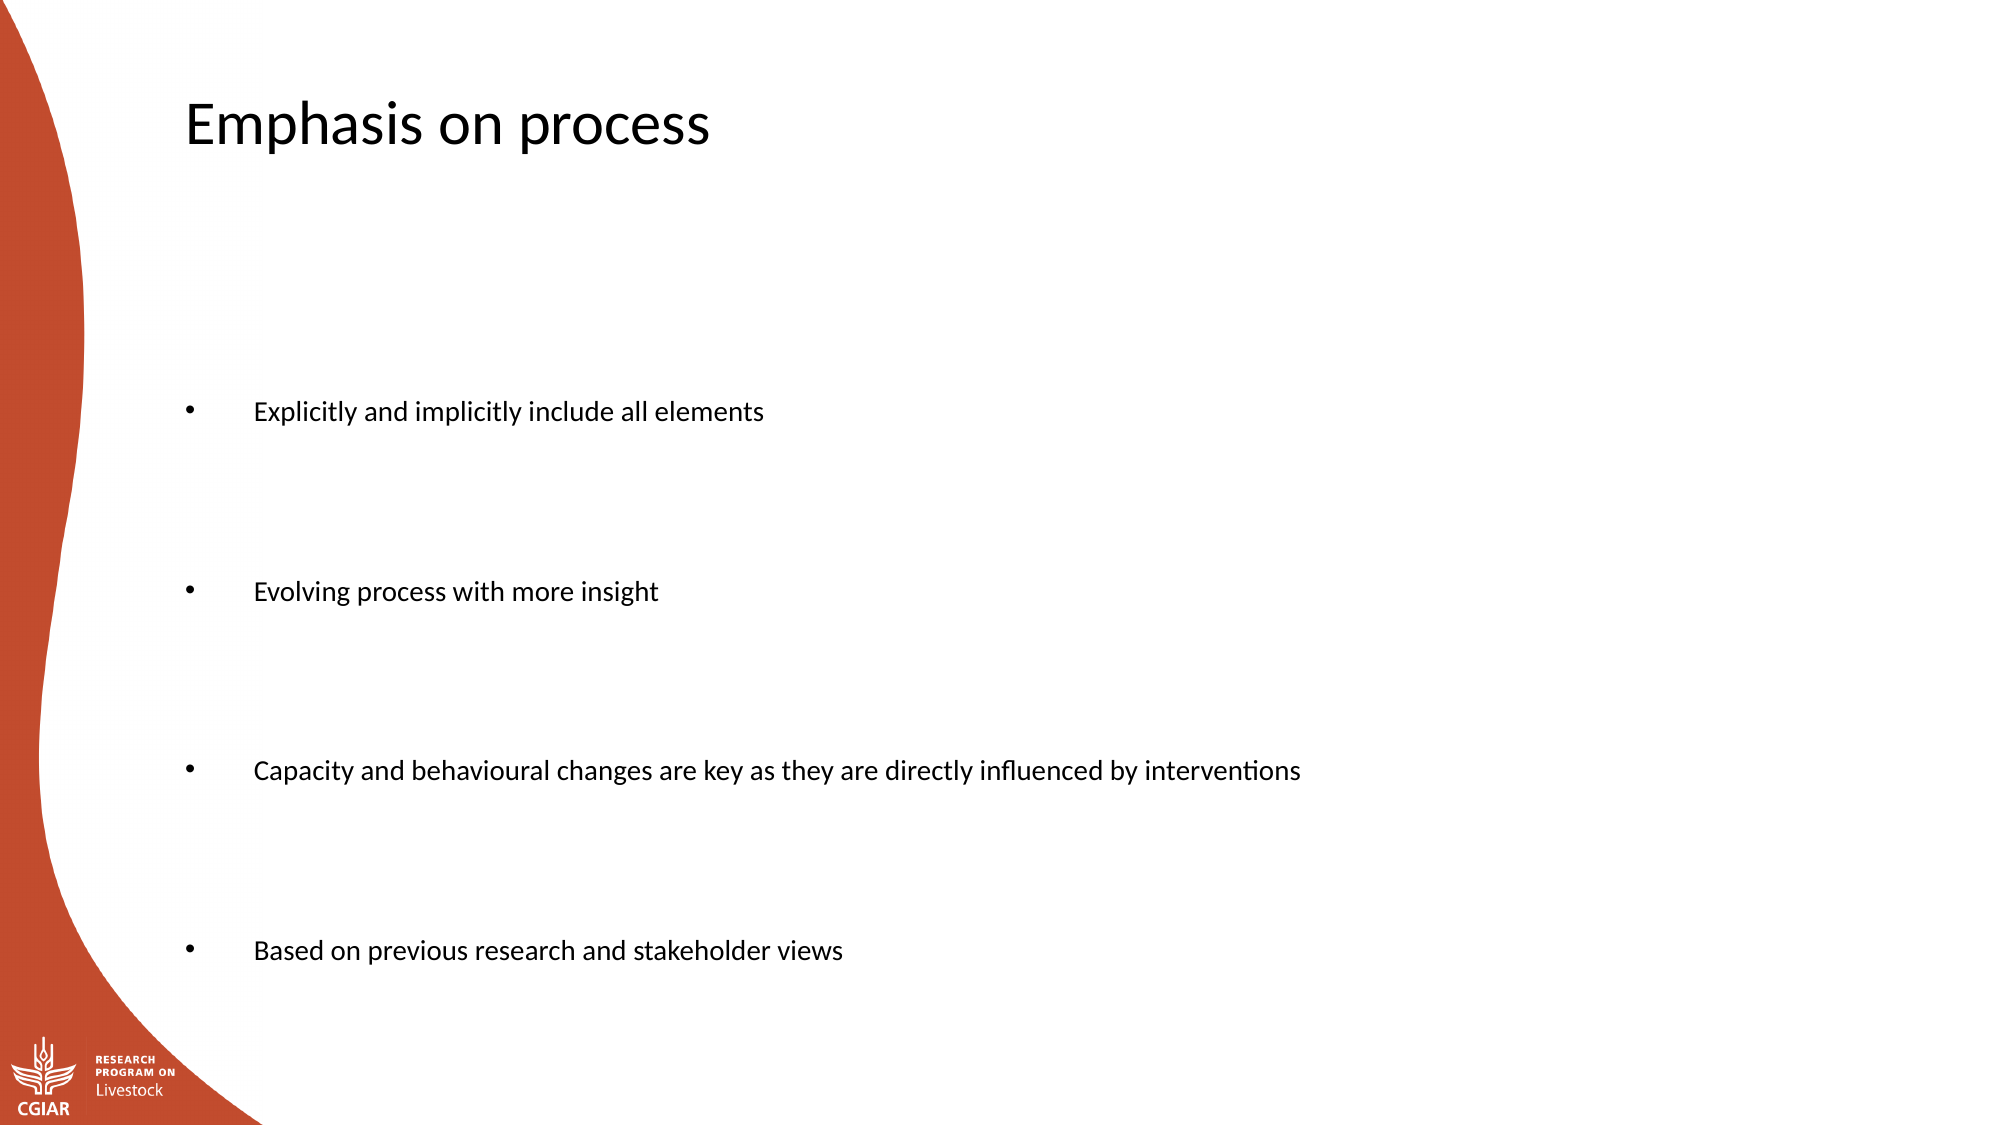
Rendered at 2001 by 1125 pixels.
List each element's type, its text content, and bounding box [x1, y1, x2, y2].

list Explicitly and implicitly include all elements Evolving process with more insight Capacity and behavioural changes are key as they are directly influenced by interventions Based on previous research and stakeholder views [170, 350, 1883, 975]
list Emphasis on process [170, 75, 1900, 263]
picture [0, 0, 263, 1125]
